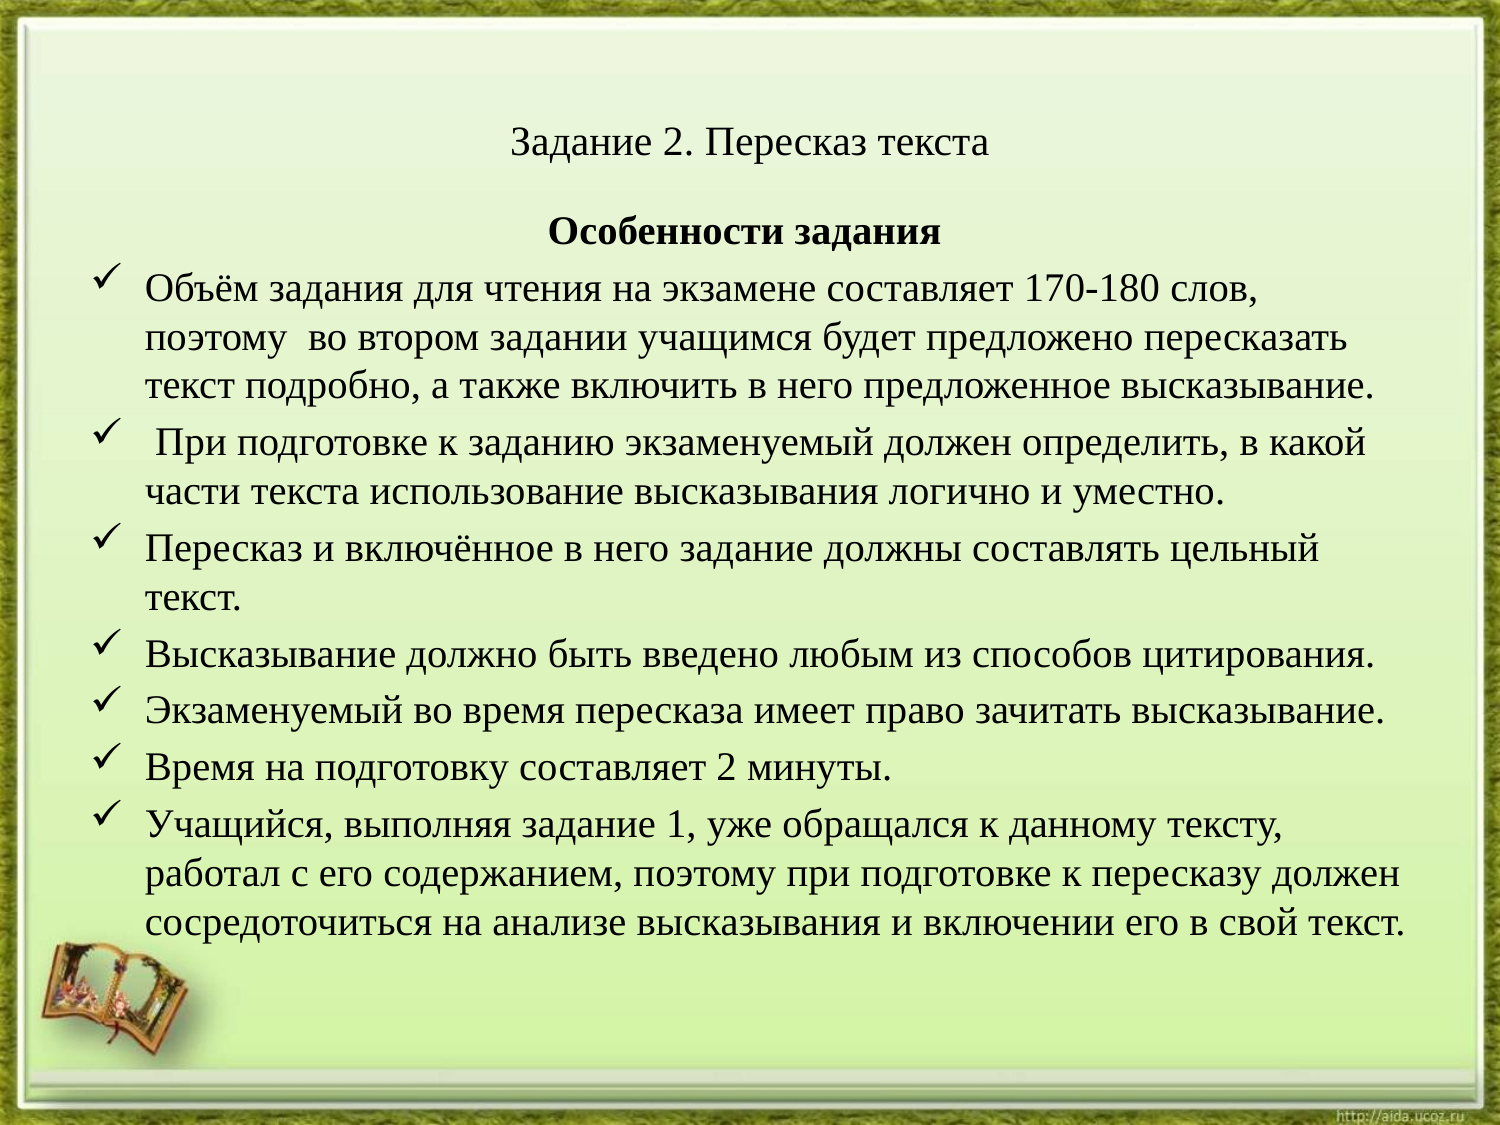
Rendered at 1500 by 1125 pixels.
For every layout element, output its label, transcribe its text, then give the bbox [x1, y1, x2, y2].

title Задание 2. Пересказ текста [75, 45, 1425, 196]
list Особенности задания Объём задания для чтения на экзамене составляет 170-180 слов, поэтому во втором задании учащимся будет предложено пересказать текст подробно, а также включить в него предложенное высказывание. При подготовке к заданию экзаменуемый должен определить, в какой части текста использование высказывания логично и уместно. Пересказ и включённое в него задание должны составлять цельный текст. Высказывание должно быть введено любым из способов цитирования. Экзаменуемый во время пересказа имеет право зачитать высказывание. Время на подготовку составляет 2 минуты. Учащийся, выполняя задание 1, уже обращался к данному тексту, работал с его содержанием, поэтому при подготовке к пересказу должен сосредоточиться на анализе высказывания и включении его в свой текст. [75, 196, 1425, 1005]
picture [0, 0, 1500, 1125]
